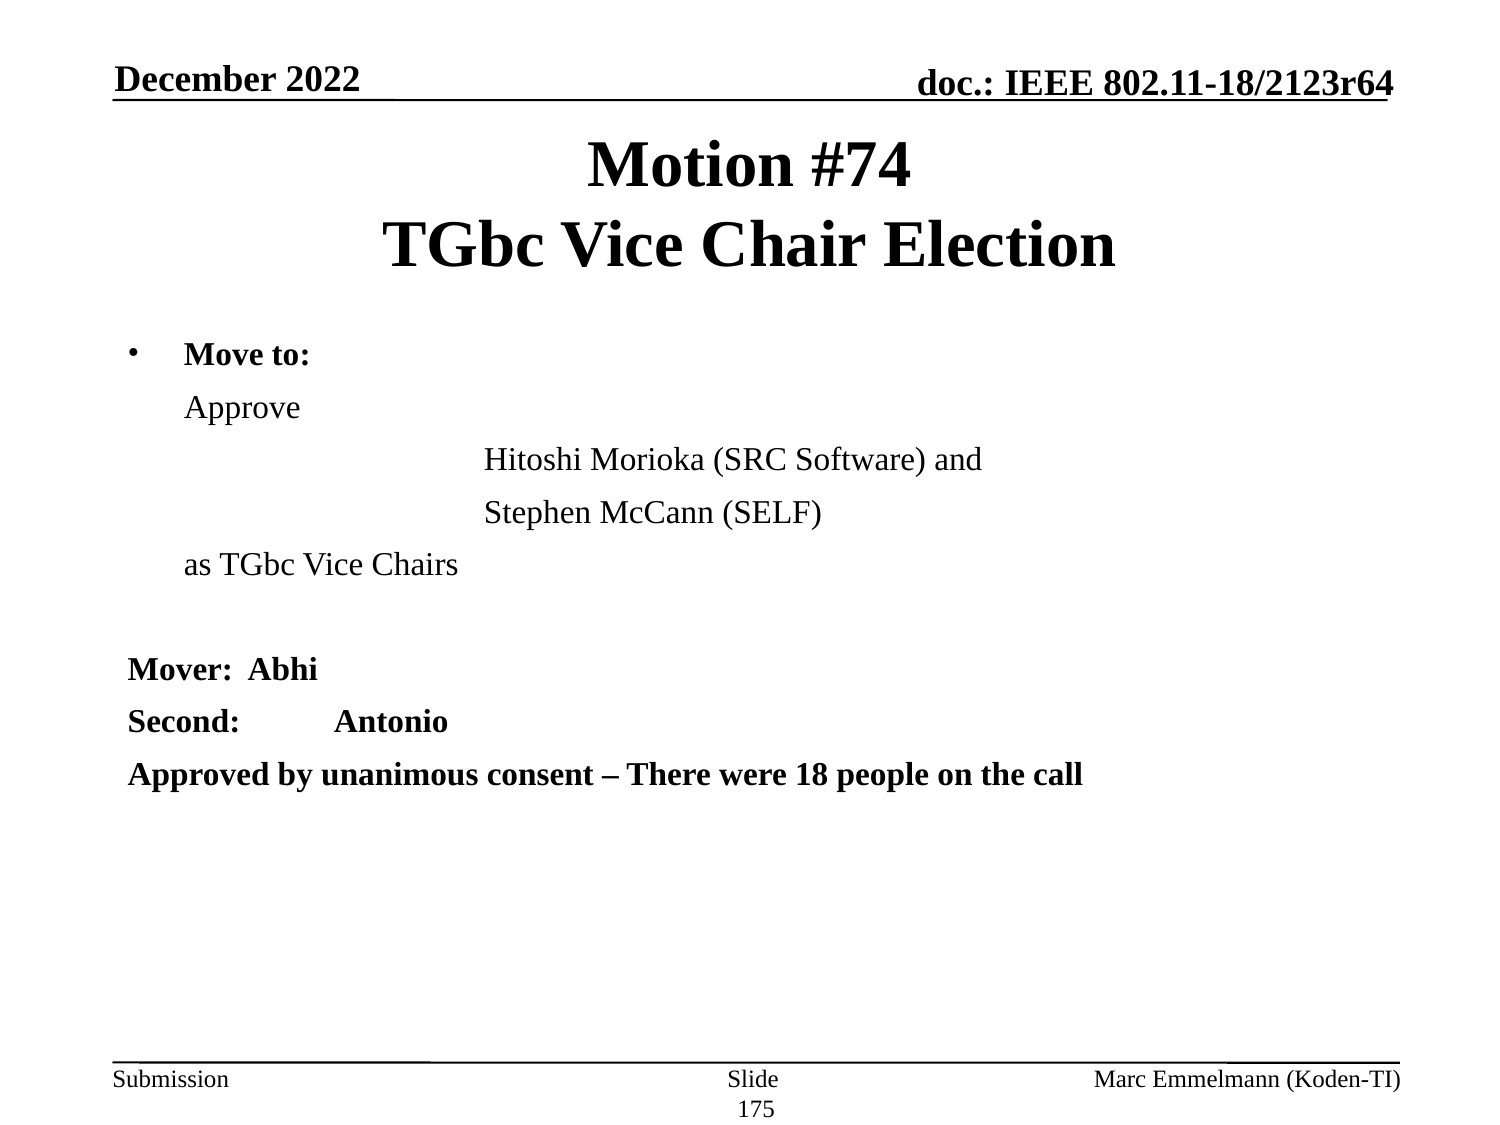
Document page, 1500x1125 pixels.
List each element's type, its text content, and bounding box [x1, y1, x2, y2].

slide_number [114, 54, 423, 100]
footer Marc Emmelmann (Koden-TI) [878, 1061, 1402, 1093]
list Move to: Approve Hitoshi Morioka (SRC Software) and Stephen McCann (SELF) as TGbc Vice Chairs Mover: Abhi Second: Antonio Approved by unanimous consent – There were 18 people on the call [112, 324, 1388, 1000]
title Motion #74 TGbc Vice Chair Election [112, 112, 1388, 288]
slide_number Slide 175 [712, 1061, 800, 1123]
